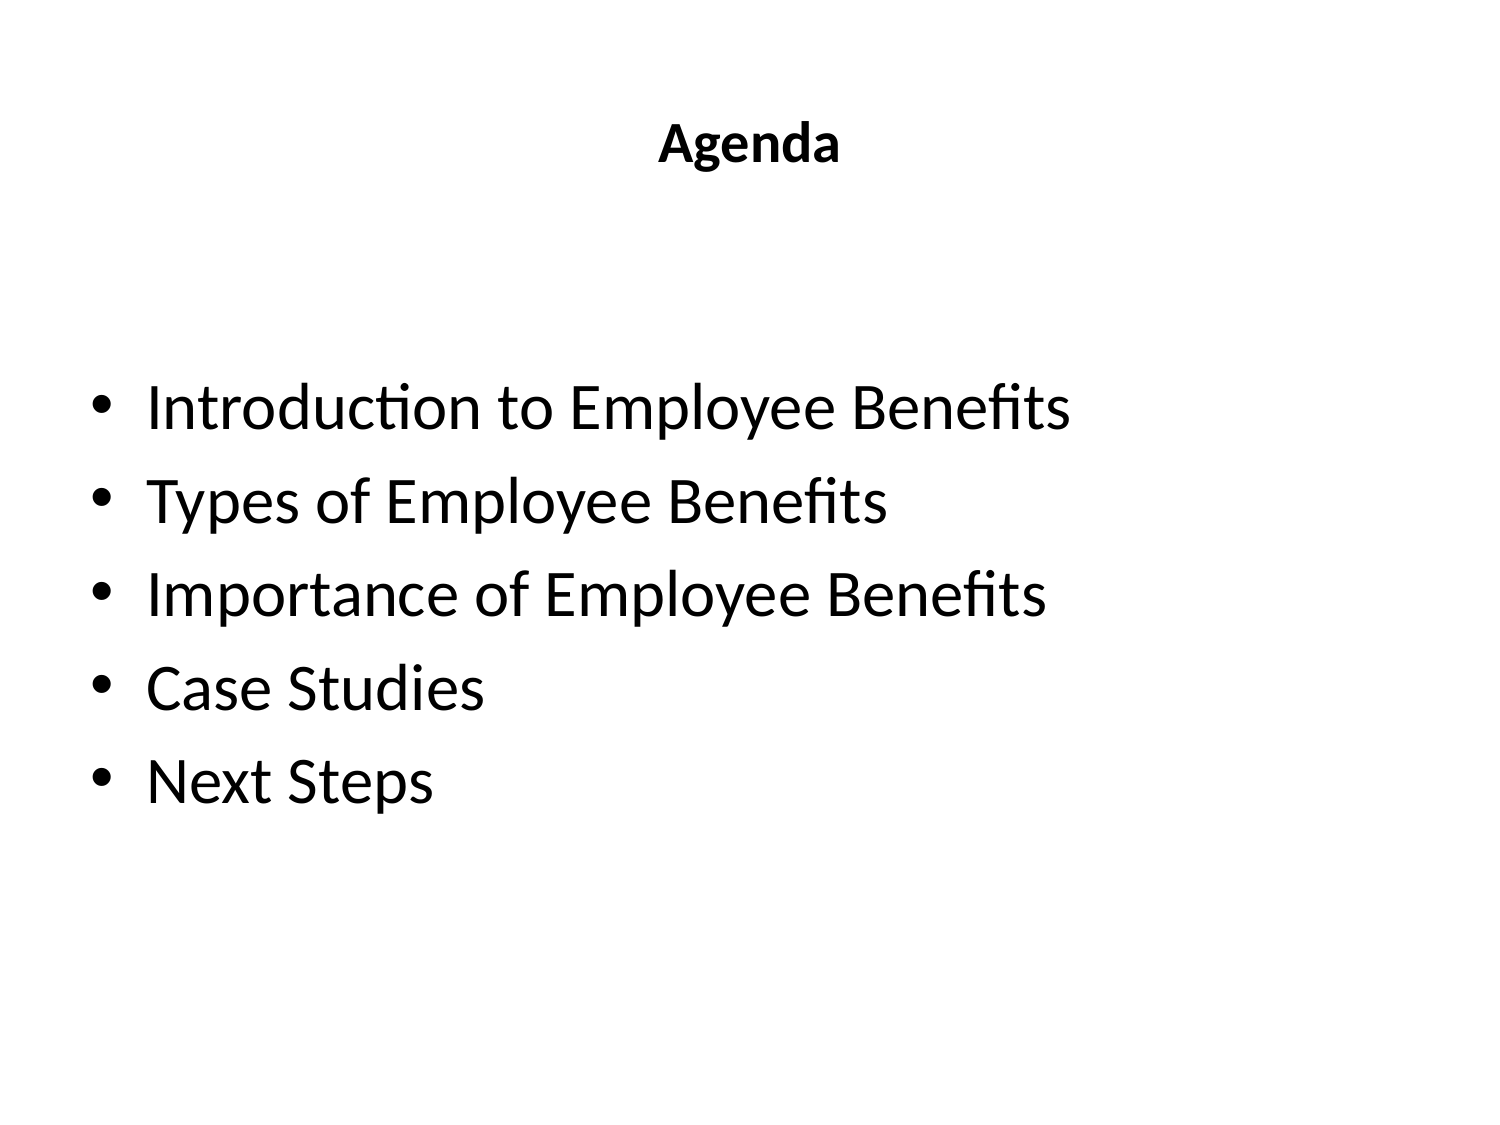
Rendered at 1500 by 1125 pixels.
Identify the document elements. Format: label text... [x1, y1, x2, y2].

title Agenda [75, 45, 1425, 233]
list Introduction to Employee Benefits Types of Employee Benefits Importance of Employee Benefits Case Studies Next Steps [75, 262, 1425, 1005]
